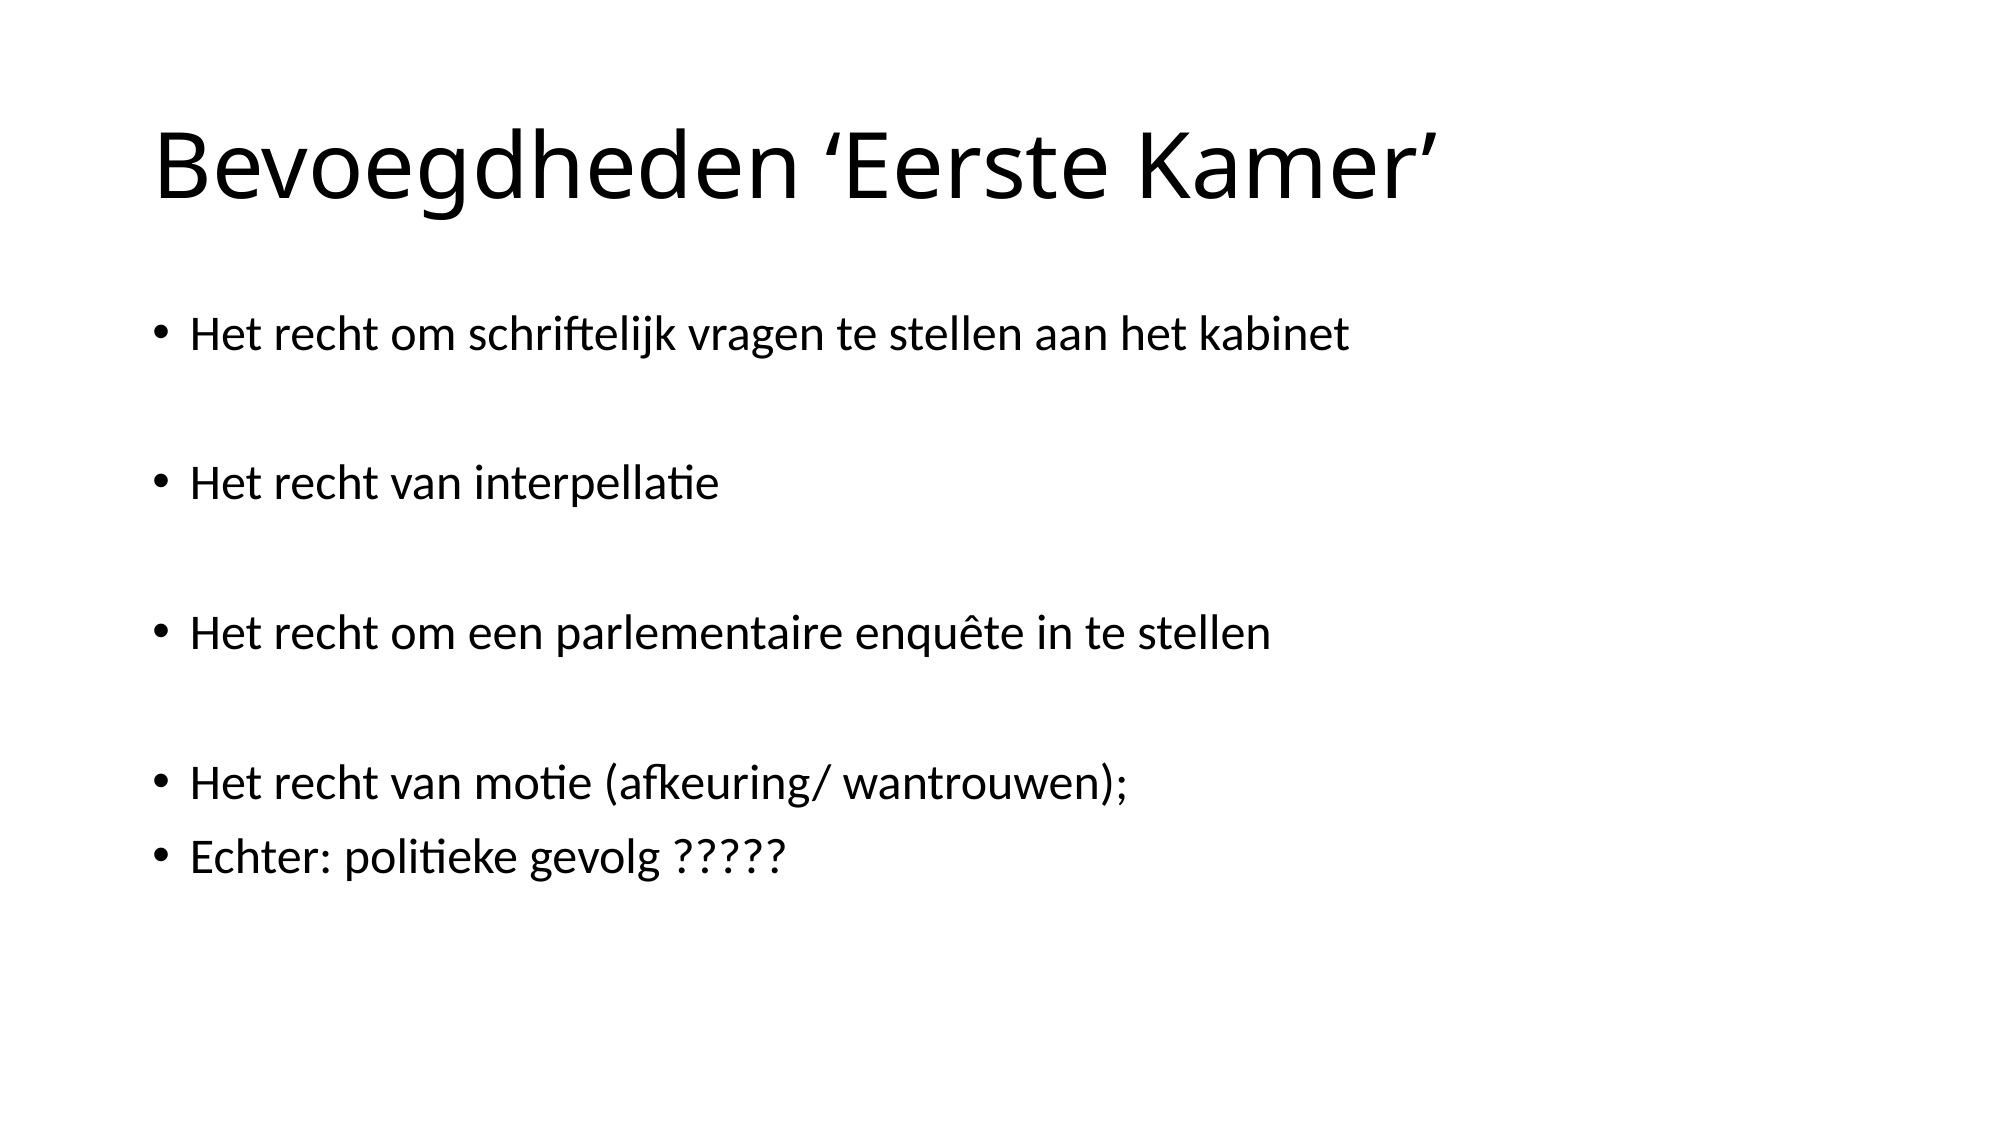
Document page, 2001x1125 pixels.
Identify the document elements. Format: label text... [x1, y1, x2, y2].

list Het recht om schriftelijk vragen te stellen aan het kabinet Het recht van interpellatie Het recht om een parlementaire enquête in te stellen Het recht van motie (afkeuring/ wantrouwen); Echter: politieke gevolg ????? [137, 299, 1863, 1014]
title Bevoegdheden ‘Eerste Kamer’ [137, 59, 1863, 278]
